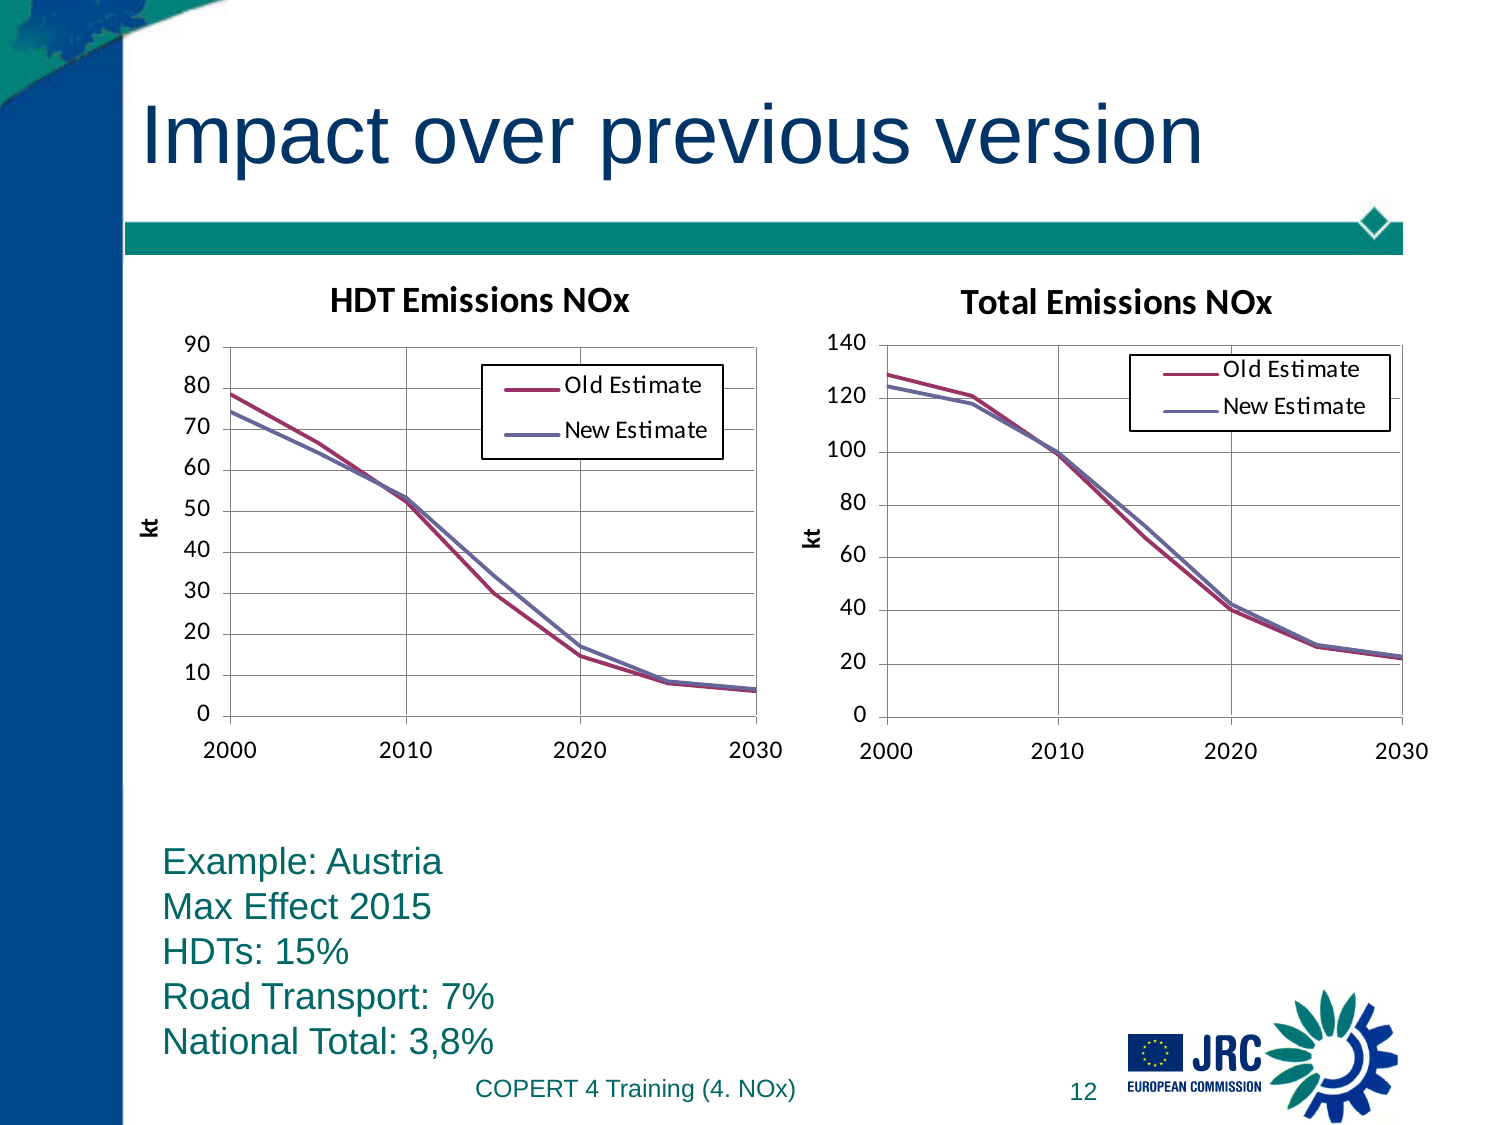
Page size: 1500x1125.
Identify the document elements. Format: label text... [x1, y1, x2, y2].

picture [1262, 987, 1400, 1125]
title Impact over previous version [124, 33, 1401, 188]
slide_number 12 [987, 1070, 1113, 1113]
text_box Example: Austria Max Effect 2015 HDTs: 15% Road Transport: 7% National Total: 3,8% [147, 829, 1353, 1070]
picture [0, 0, 1459, 1125]
footer COPERT 4 Training (4. NOx) [324, 1070, 948, 1110]
picture [1128, 1070, 1261, 1092]
